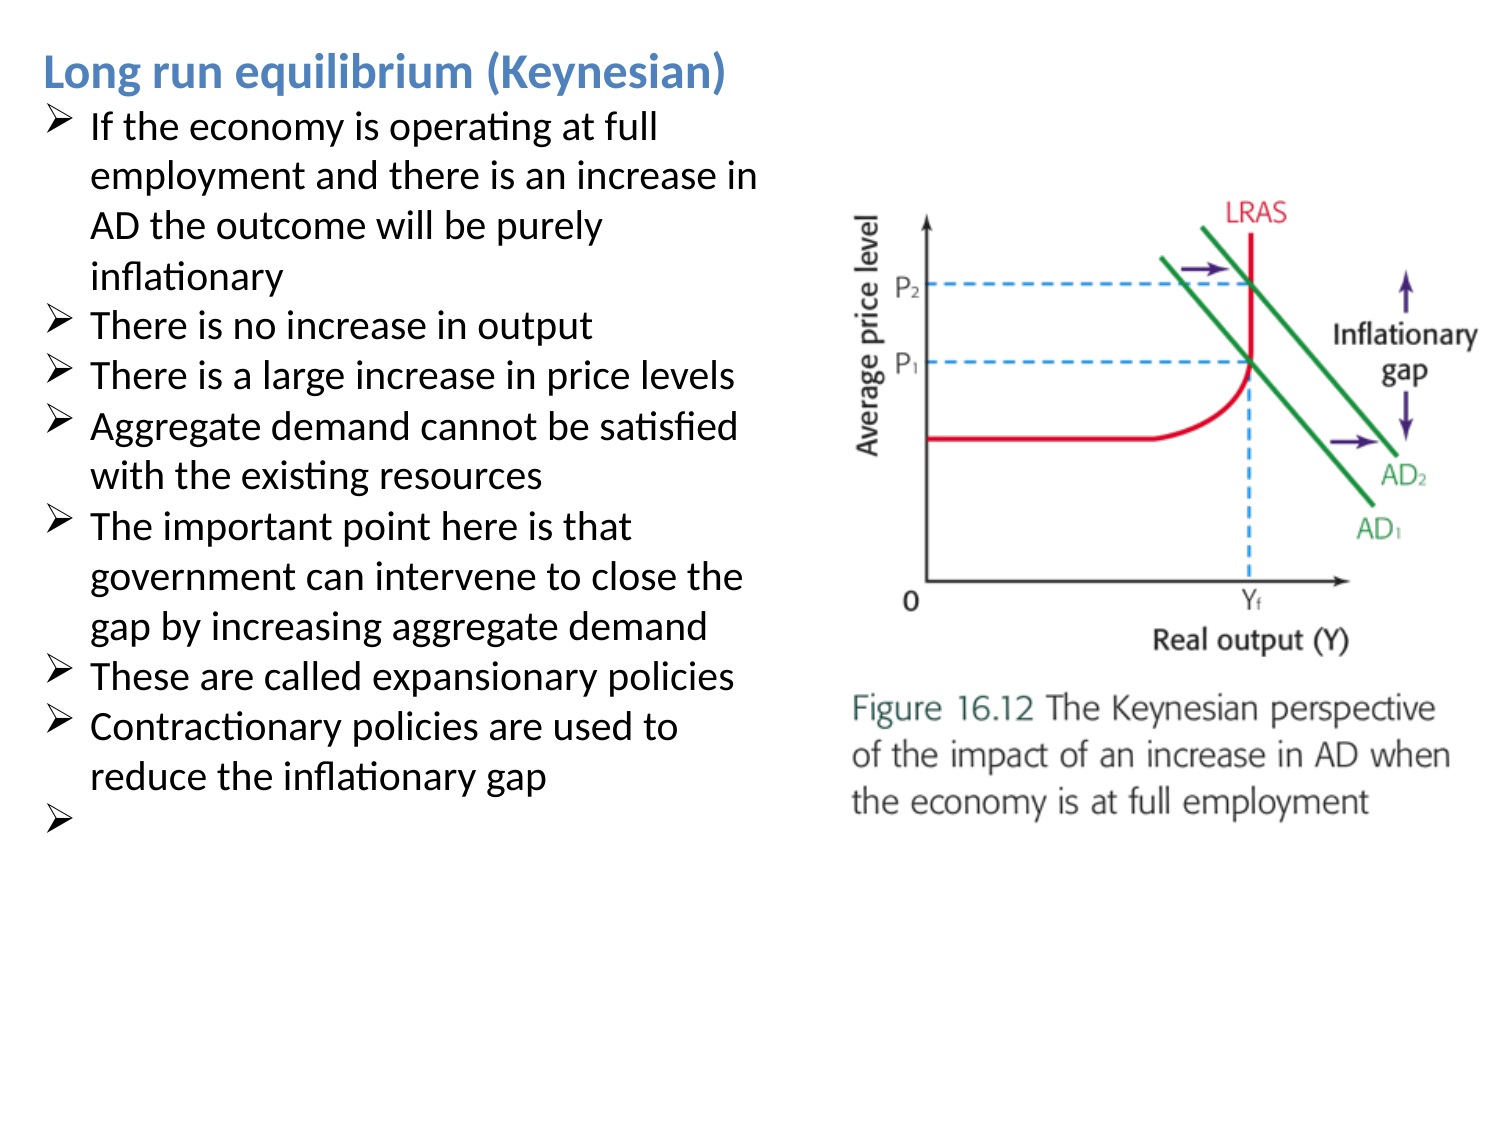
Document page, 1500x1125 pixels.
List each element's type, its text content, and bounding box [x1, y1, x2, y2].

picture [844, 195, 1500, 864]
text_box Long run equilibrium (Keynesian) If the economy is operating at full employment and there is an increase in AD the outcome will be purely inflationary There is no increase in output There is a large increase in price levels Aggregate demand cannot be satisfied with the existing resources The important point here is that government can intervene to close the gap by increasing aggregate demand These are called expansionary policies Contractionary policies are used to reduce the inflationary gap [28, 30, 809, 1125]
